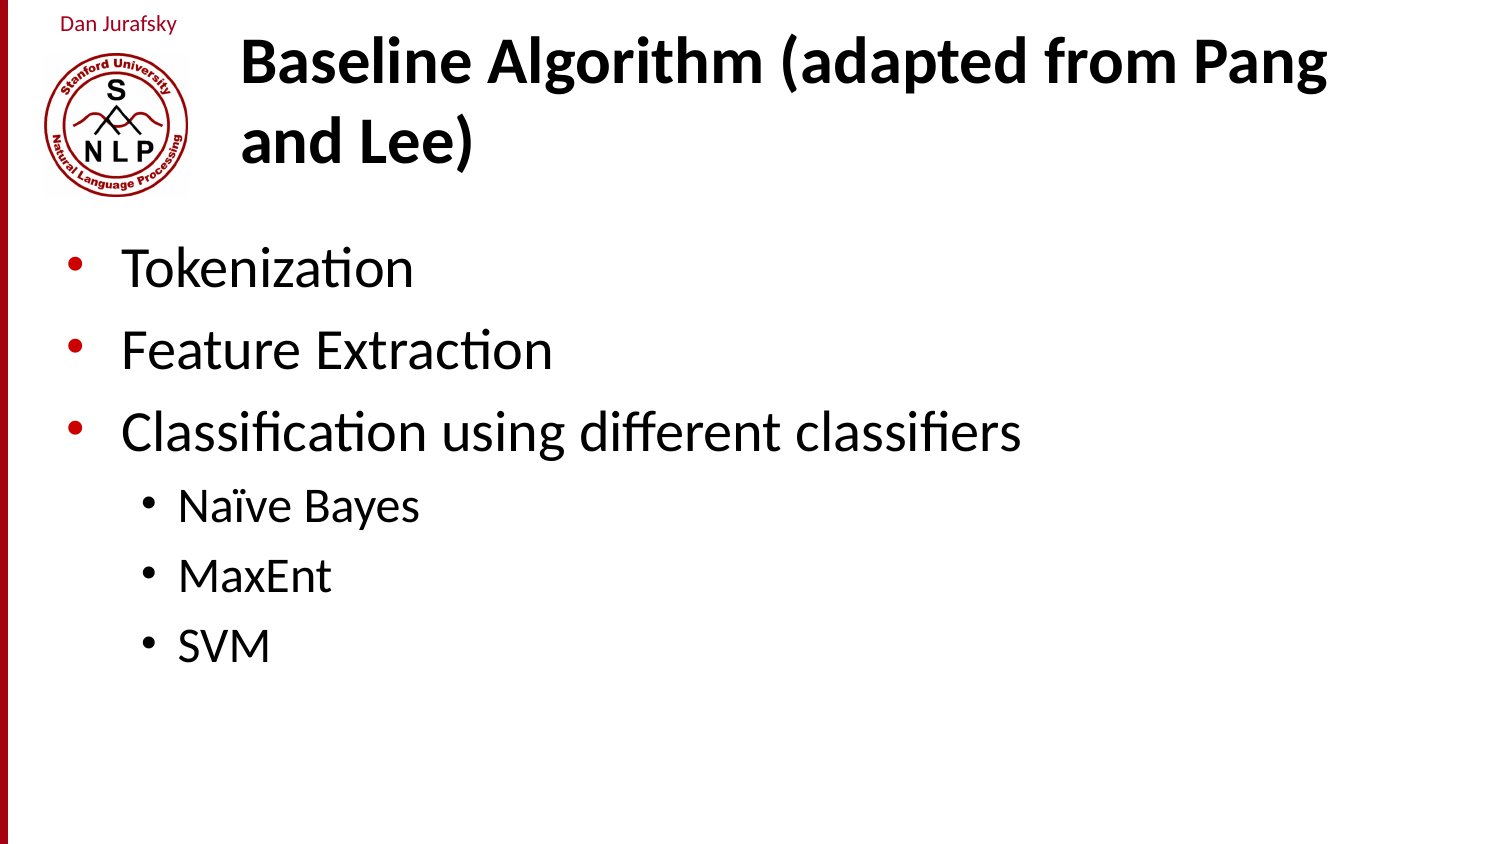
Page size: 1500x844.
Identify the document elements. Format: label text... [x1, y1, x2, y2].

title Baseline Algorithm (adapted from Pang and Lee) [225, 62, 1450, 185]
list Tokenization Feature Extraction Classification using different classifiers Naïve Bayes MaxEnt SVM [50, 221, 1450, 769]
picture [44, 53, 188, 197]
